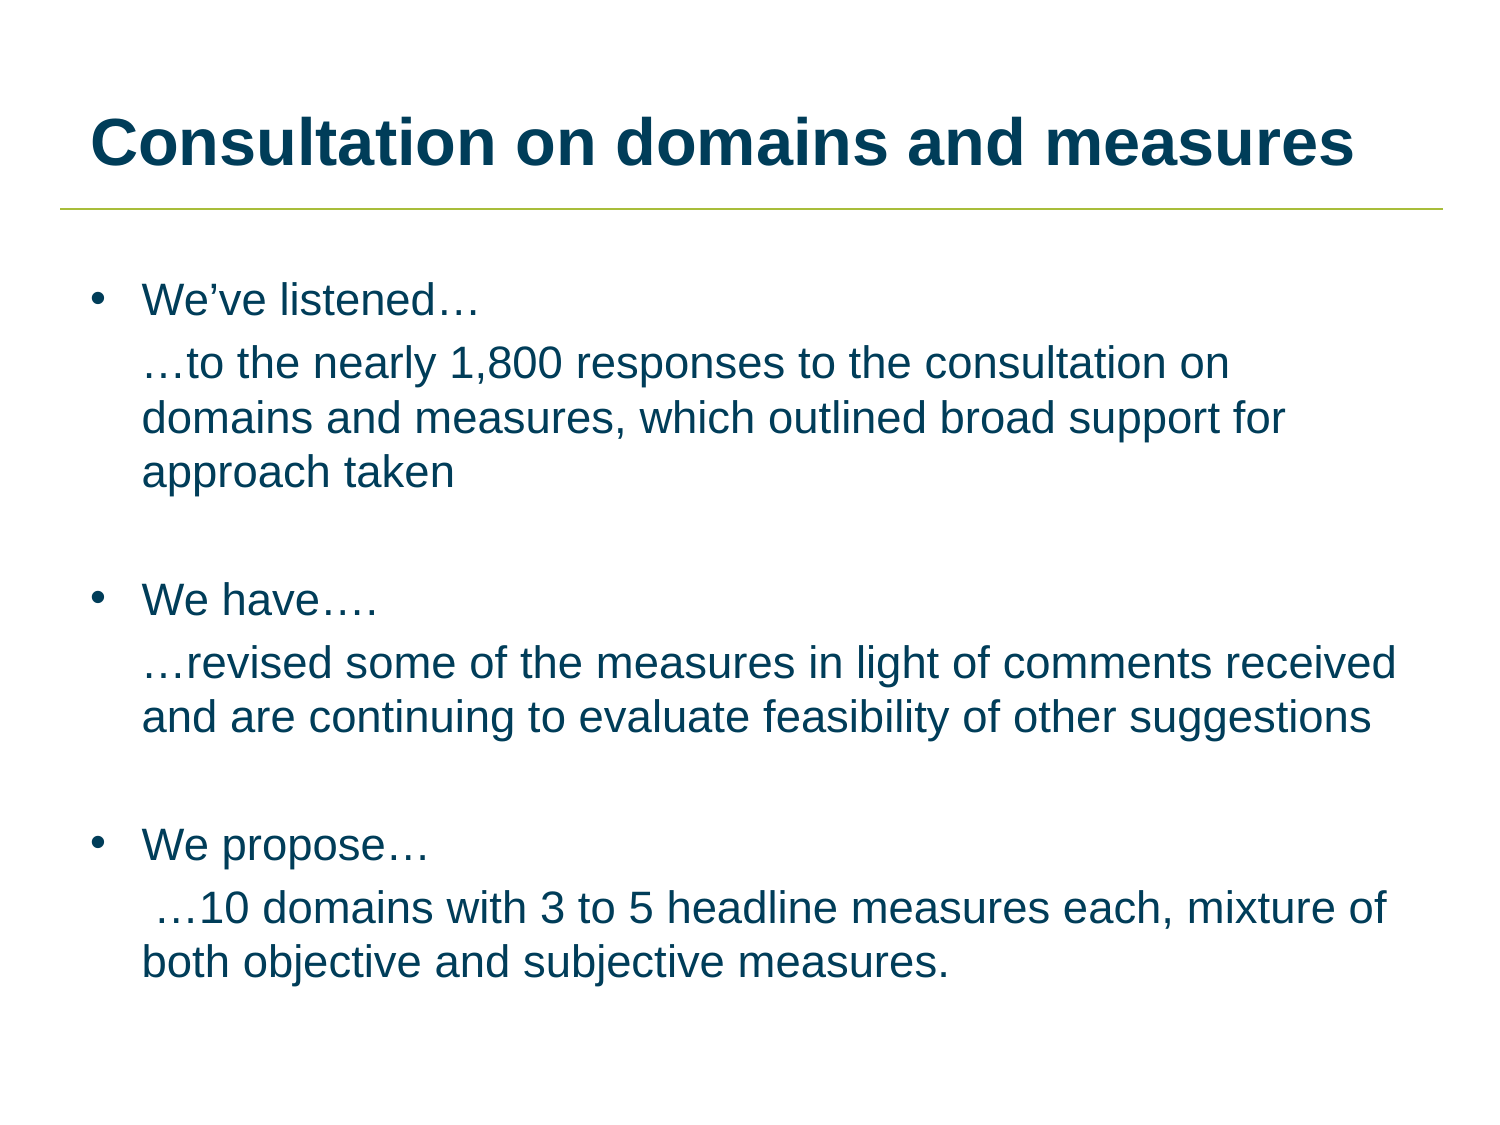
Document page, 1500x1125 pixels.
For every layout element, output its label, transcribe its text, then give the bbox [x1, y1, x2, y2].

title Consultation on domains and measures [75, 45, 1425, 233]
list We’ve listened… …to the nearly 1,800 responses to the consultation on domains and measures, which outlined broad support for approach taken We have…. …revised some of the measures in light of comments received and are continuing to evaluate feasibility of other suggestions We propose… …10 domains with 3 to 5 headline measures each, mixture of both objective and subjective measures. [75, 262, 1425, 1005]
